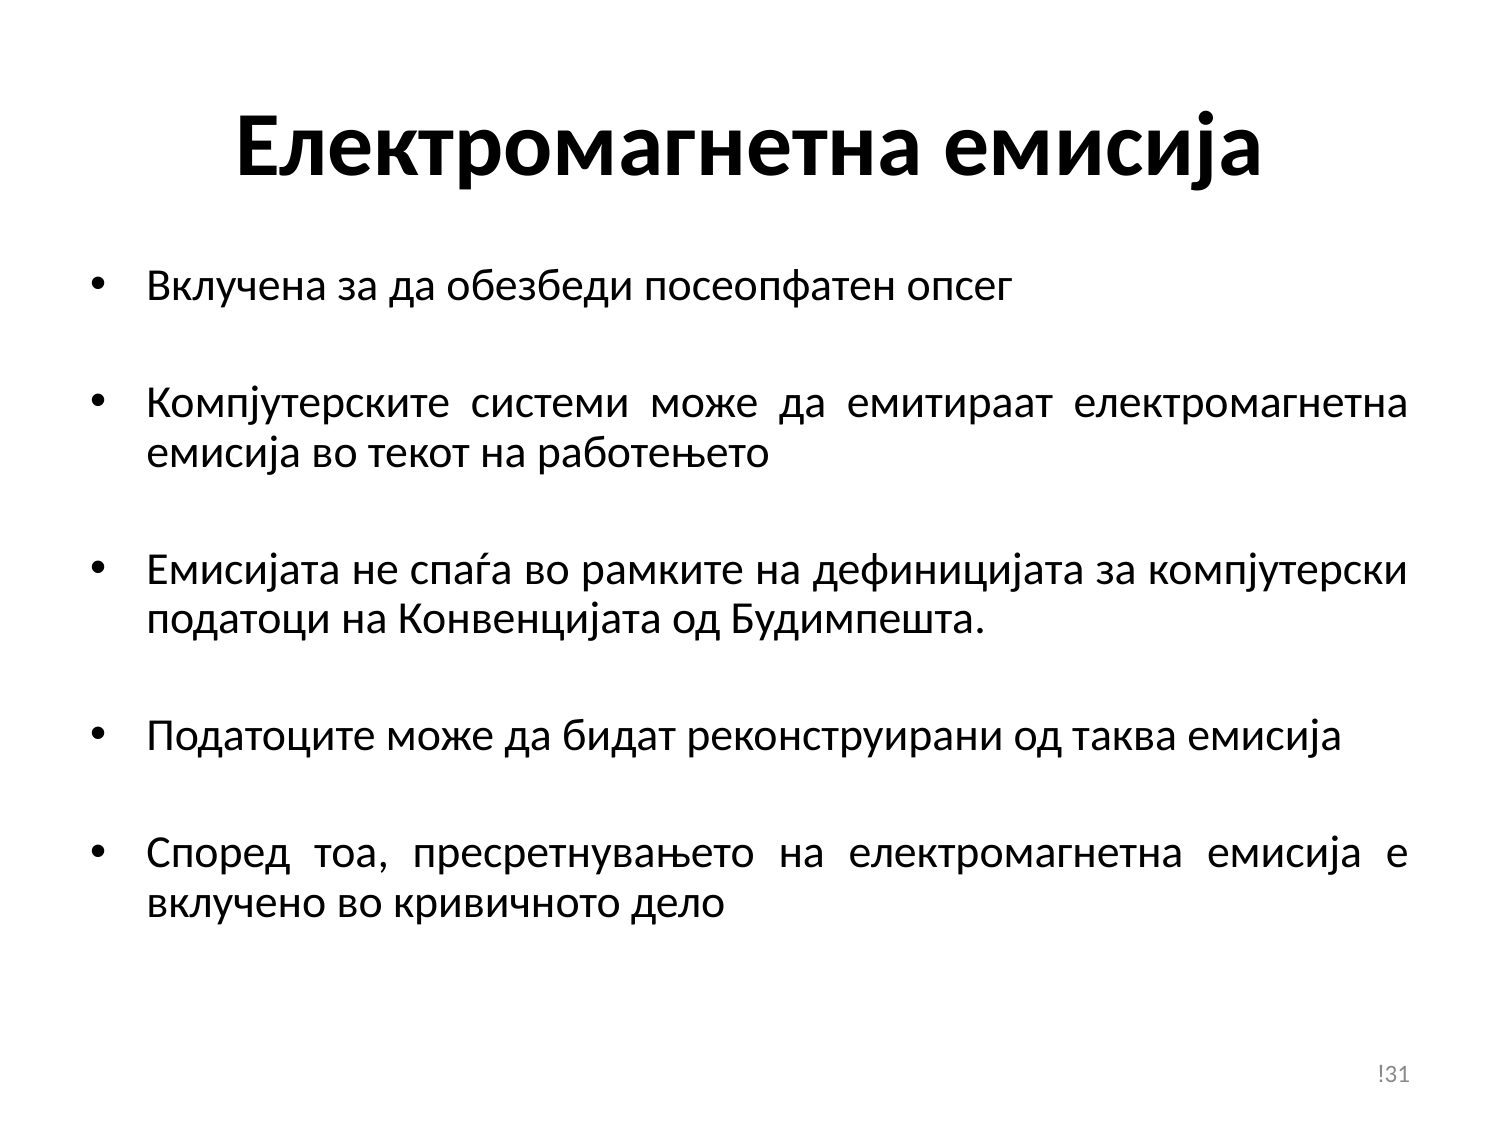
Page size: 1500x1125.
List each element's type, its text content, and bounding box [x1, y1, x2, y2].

title Електромагнетна емисија [0, 45, 1500, 233]
slide_number !31 [1074, 1042, 1425, 1103]
list Вклучена за да обезбеди посеопфатен опсег Компјутерските системи може да емитираат електромагнетна емисија во текот на работењето Емисијата не спаѓа во рамките на дефиницијата за компјутерски податоци на Конвенцијата од Будимпешта. Податоците може да бидат реконструирани од таква емисија Според тоа, пресретнувањето на електромагнетна емисија е вклучено во кривичното дело [75, 253, 1425, 917]
